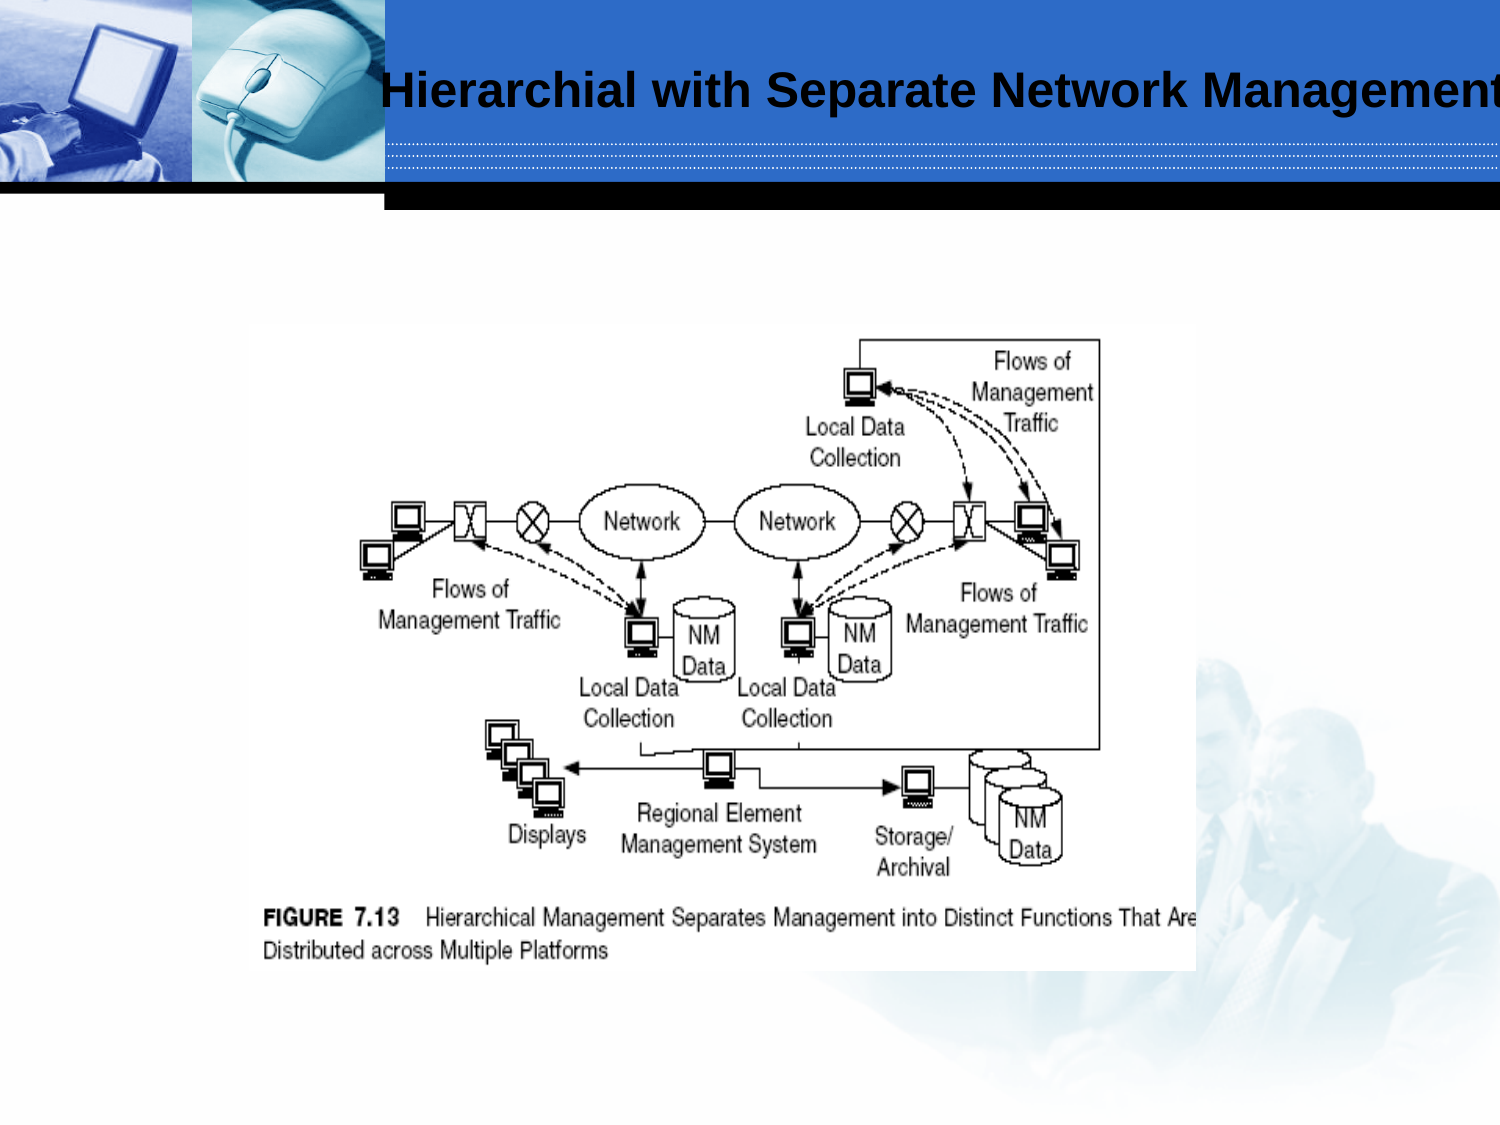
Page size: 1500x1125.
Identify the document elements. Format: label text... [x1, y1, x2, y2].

picture [0, 0, 385, 181]
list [249, 324, 1196, 971]
title Hierarchial with Separate Network Management [312, 50, 1500, 253]
picture [0, 194, 1500, 1125]
